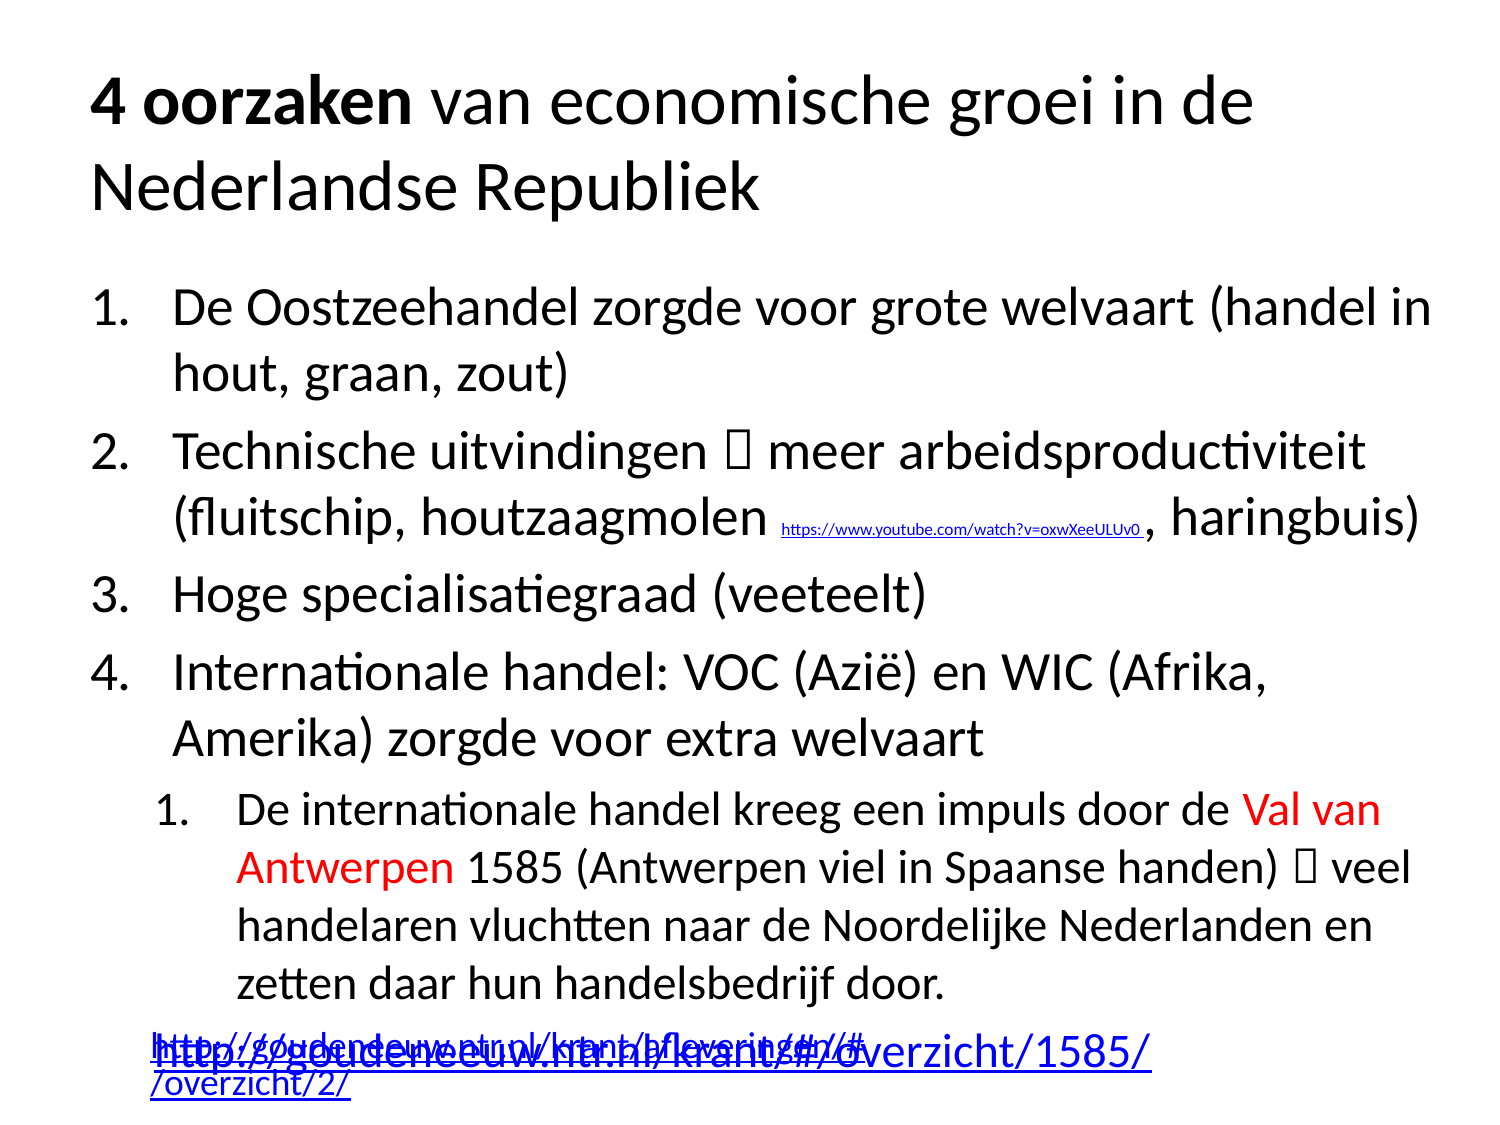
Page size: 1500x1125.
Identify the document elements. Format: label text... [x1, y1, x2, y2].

list De Oostzeehandel zorgde voor grote welvaart (handel in hout, graan, zout) Technische uitvindingen  meer arbeidsproductiviteit (fluitschip, houtzaagmolen https://www.youtube.com/watch?v=oxwXeeULUv0 , haringbuis) Hoge specialisatiegraad (veeteelt) Internationale handel: VOC (Azië) en WIC (Afrika, Amerika) zorgde voor extra welvaart De internationale handel kreeg een impuls door de Val van Antwerpen 1585 (Antwerpen viel in Spaanse handen)  veel handelaren vluchtten naar de Noordelijke Nederlanden en zetten daar hun handelsbedrijf door. http://goudeneeuw.ntr.nl/krant/#/overzicht/1585/ [75, 262, 1471, 1094]
text_box http://goudeneeuw.ntr.nl/krant/afleveringen/#/overzicht/2/ [135, 1013, 886, 1073]
title 4 oorzaken van economische groei in de Nederlandse Republiek [75, 45, 1425, 233]
